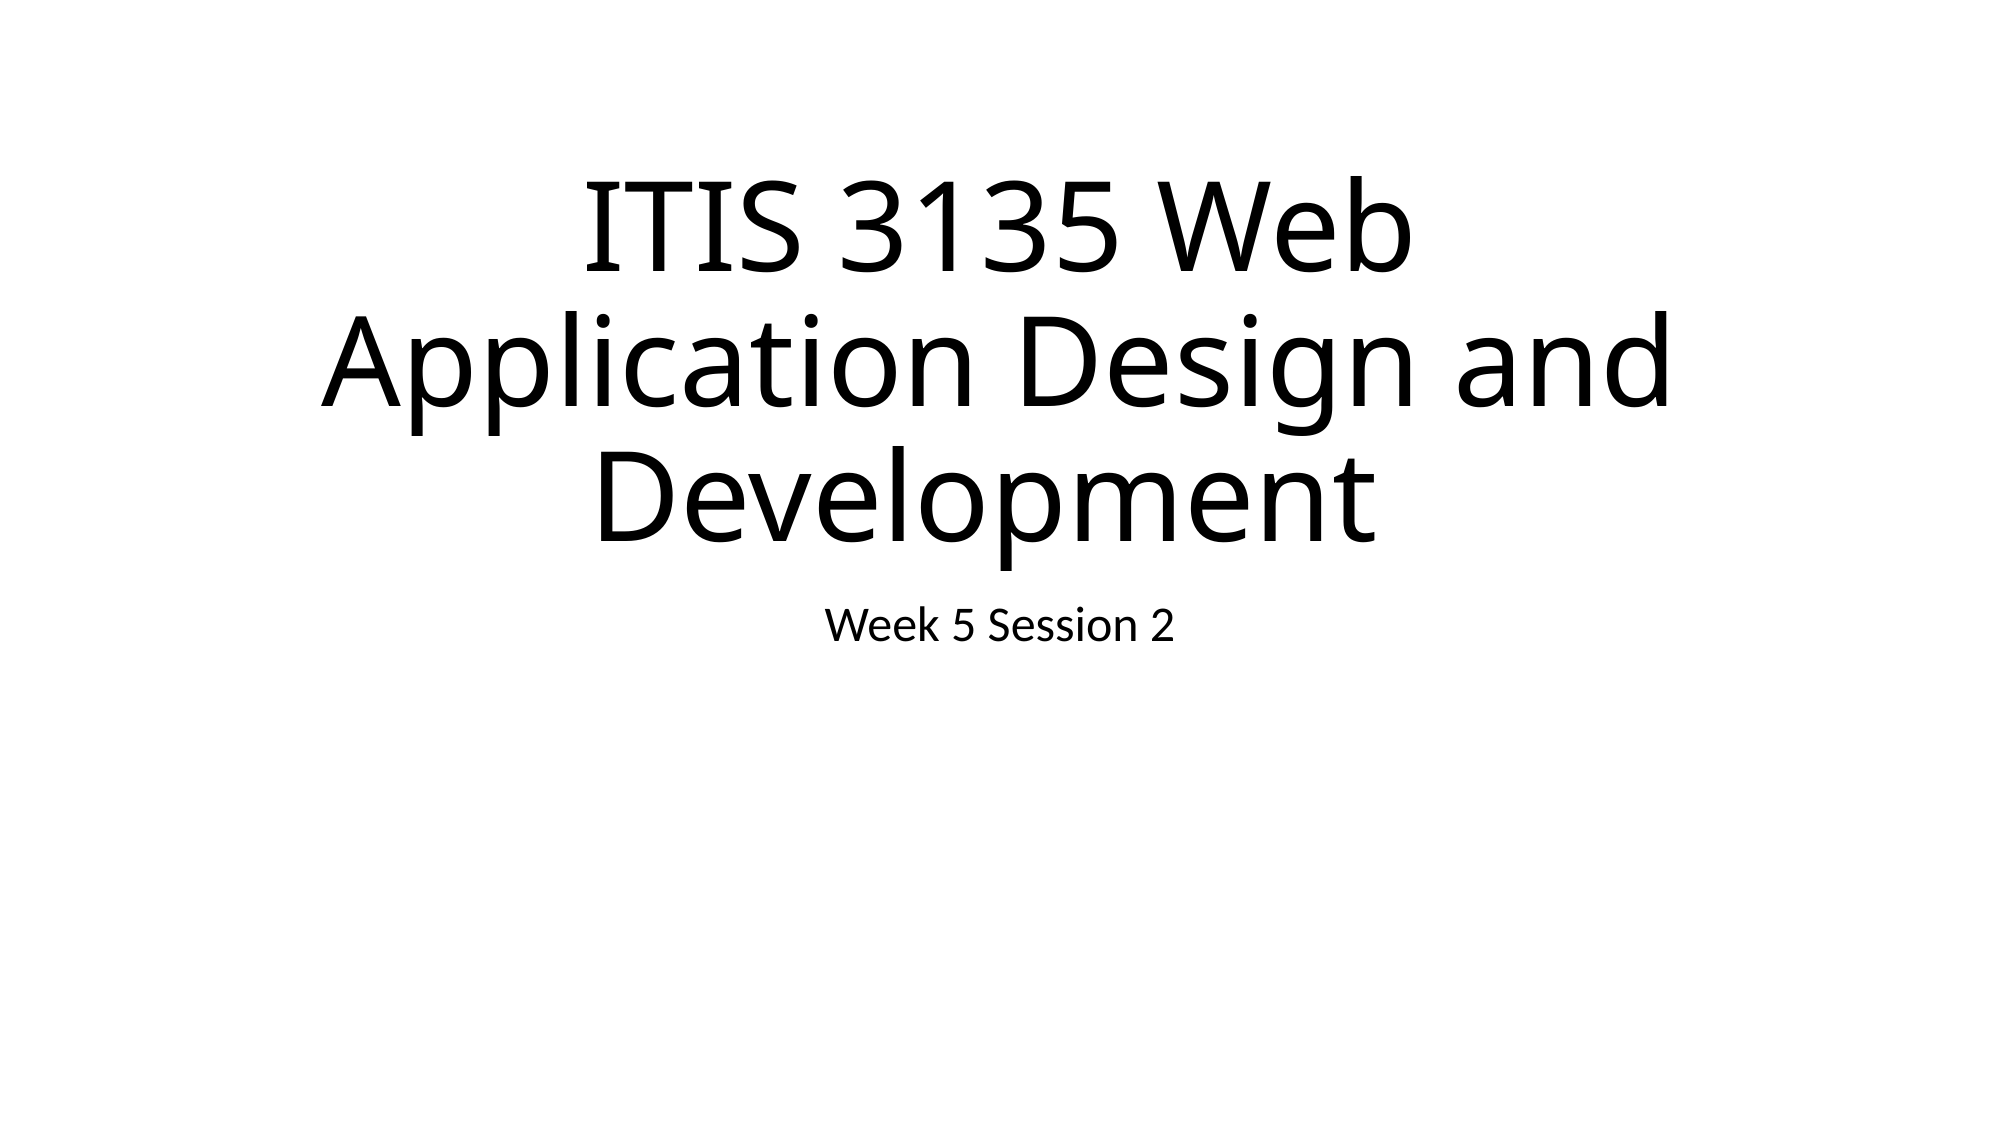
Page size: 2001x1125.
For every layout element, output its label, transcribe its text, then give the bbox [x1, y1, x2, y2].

title ITIS 3135 Web Application Design and Development [249, 184, 1750, 576]
subtitle Week 5 Session 2 [249, 590, 1750, 863]
